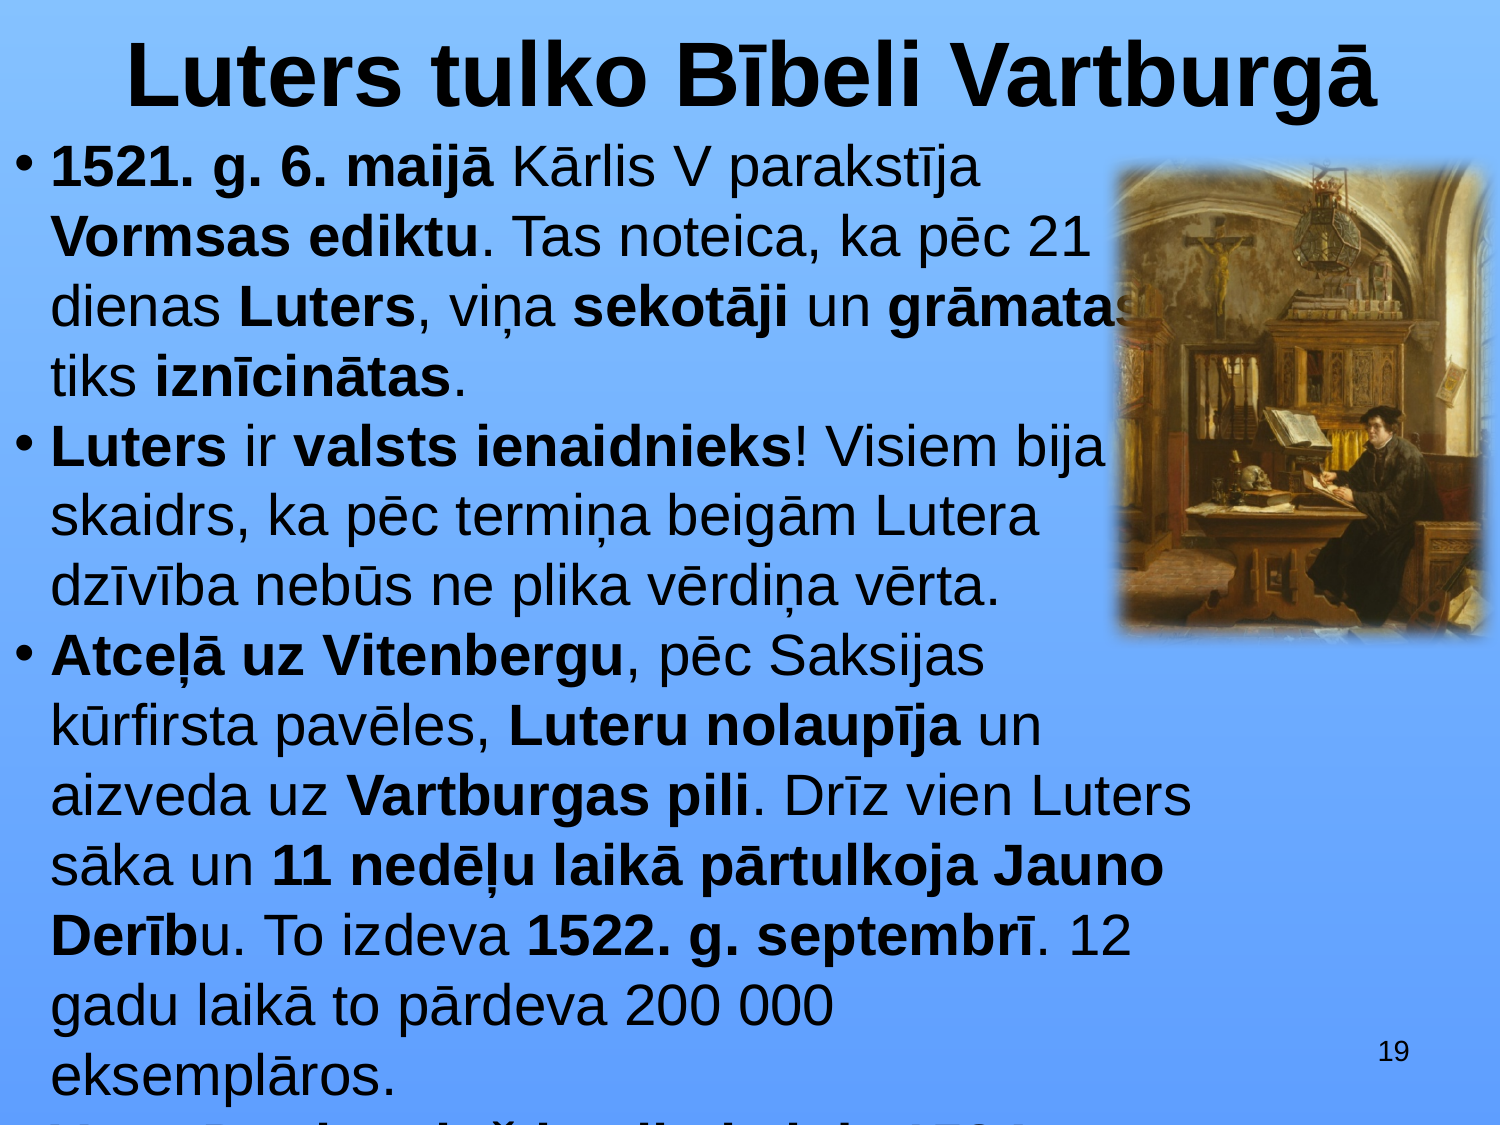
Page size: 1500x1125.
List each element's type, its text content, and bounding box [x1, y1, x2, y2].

title Luters tulko Bībeli Vartburgā [76, 0, 1428, 140]
text_box 1521. g. 6. maijā Kārlis V parakstīja Vormsas ediktu. Tas noteica, ka pēc 21 dienas Luters, viņa sekotāji un grāmatas tiks iznīcinātas. Luters ir valsts ienaidnieks! Visiem bija skaidrs, ka pēc termiņa beigām Lutera dzīvība nebūs ne plika vērdiņa vērta. Atceļā uz Vitenbergu, pēc Saksijas kūrfirsta pavēles, Luteru nolaupīja un aizveda uz Vartburgas pili. Drīz vien Luters sāka un 11 nedēļu laikā pārtulkoja Jauno Derību. To izdeva 1522. g. septembrī. 12 gadu laikā to pārdeva 200 000 eksemplāros. Veco Derību viņš iztulkoja līdz 1534. g. [0, 120, 1211, 1125]
picture [1101, 152, 1500, 651]
slide_number 19 [1074, 1024, 1426, 1103]
